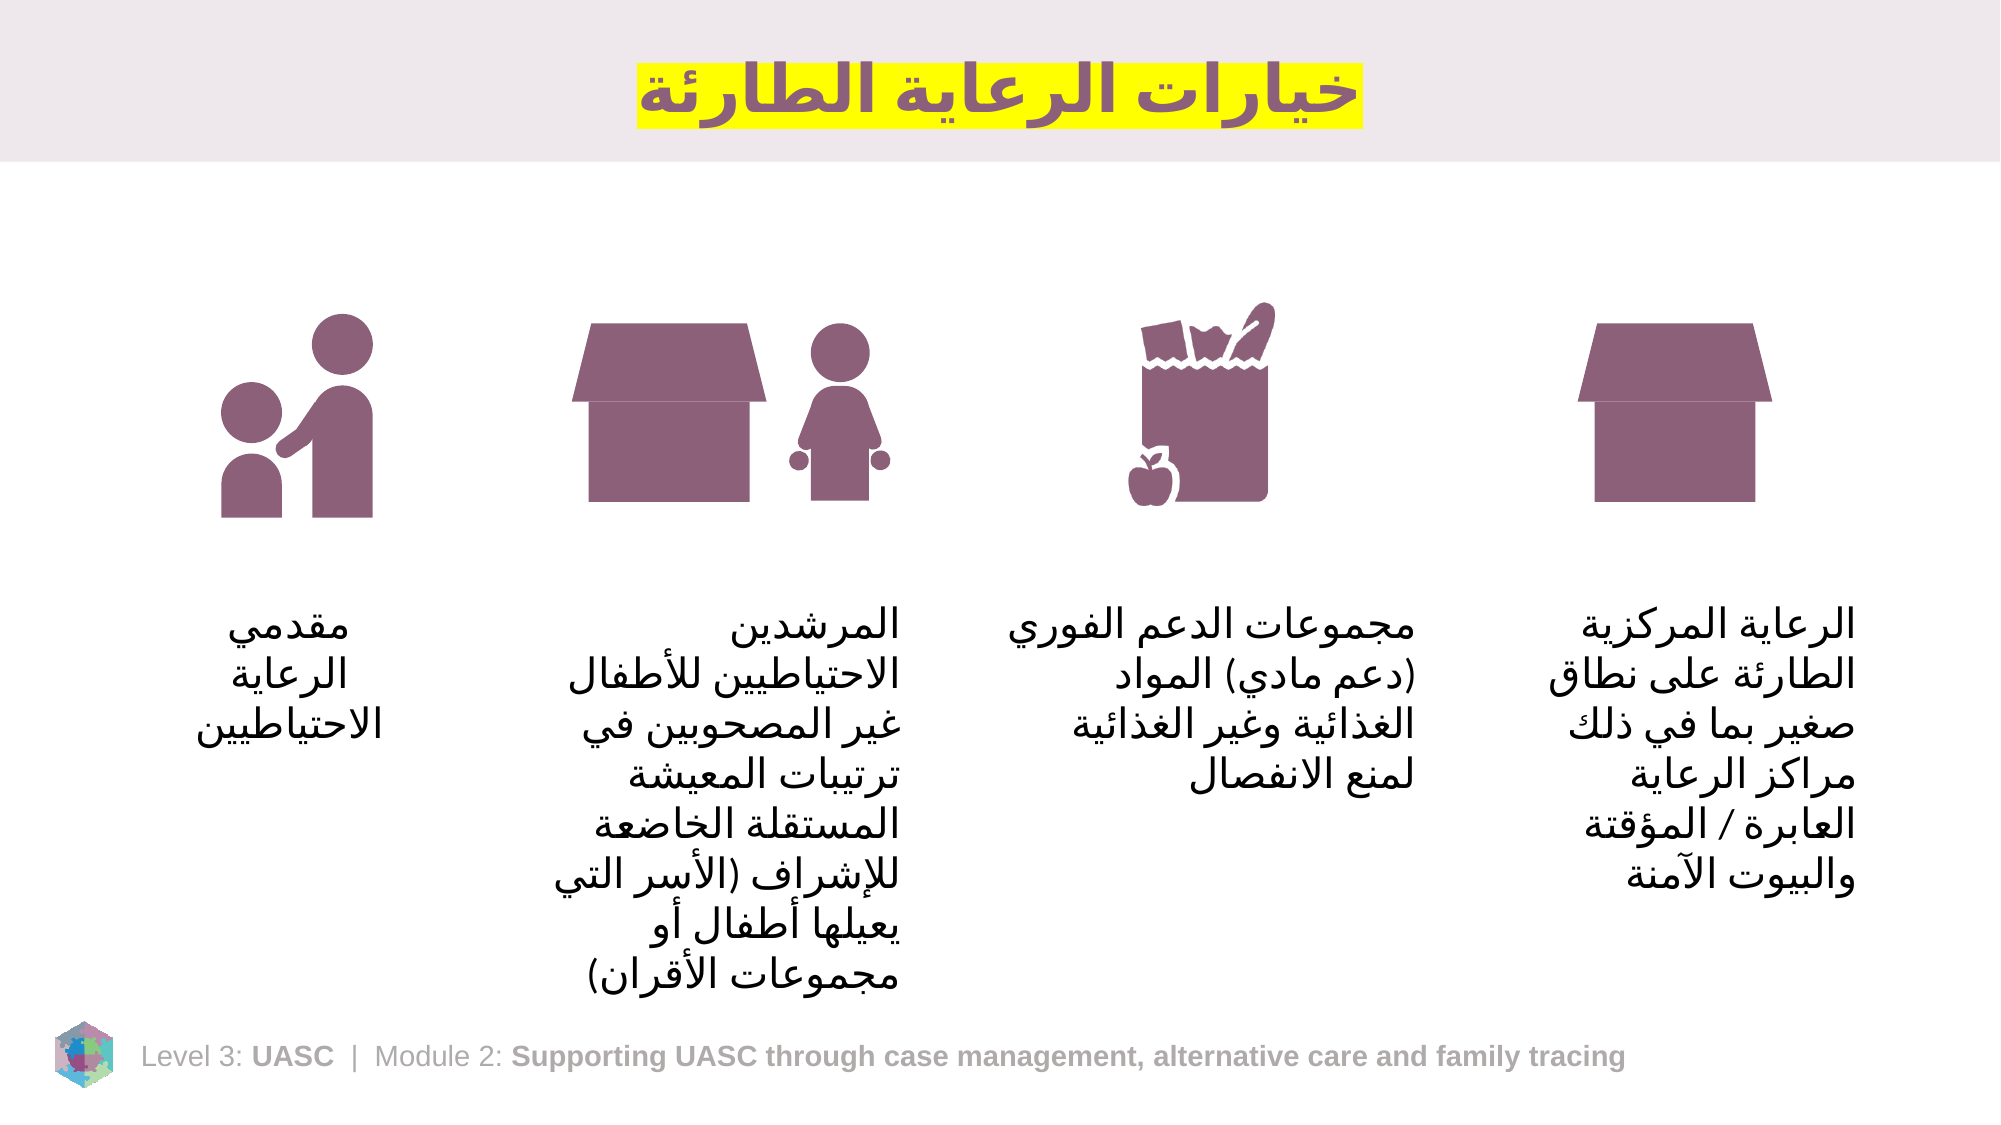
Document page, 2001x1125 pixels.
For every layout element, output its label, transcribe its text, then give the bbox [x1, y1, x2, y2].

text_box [571, 323, 767, 503]
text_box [220, 313, 374, 518]
title خيارات الرعاية الطارئة [137, 19, 1863, 163]
text_box مقدمي الرعاية الاحتياطيين [168, 589, 411, 755]
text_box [1577, 323, 1773, 503]
text_box مجموعات الدعم الفوري (دعم مادي) المواد الغذائية وغير الغذائية لمنع الانفصال [977, 589, 1432, 805]
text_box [792, 322, 887, 501]
text_box المرشدين الاحتياطيين للأطفال غير المصحوبين في ترتيبات المعيشة المستقلة الخاضعة للإشراف (الأسر التي يعيلها أطفال أو مجموعات الأقران) [521, 589, 916, 1005]
picture [1088, 285, 1321, 518]
text_box الرعاية المركزية الطارئة على نطاق صغير بما في ذلك مراكز الرعاية العابرة / المؤقتة والبيوت الآمنة [1477, 589, 1873, 905]
picture [55, 1021, 113, 1088]
